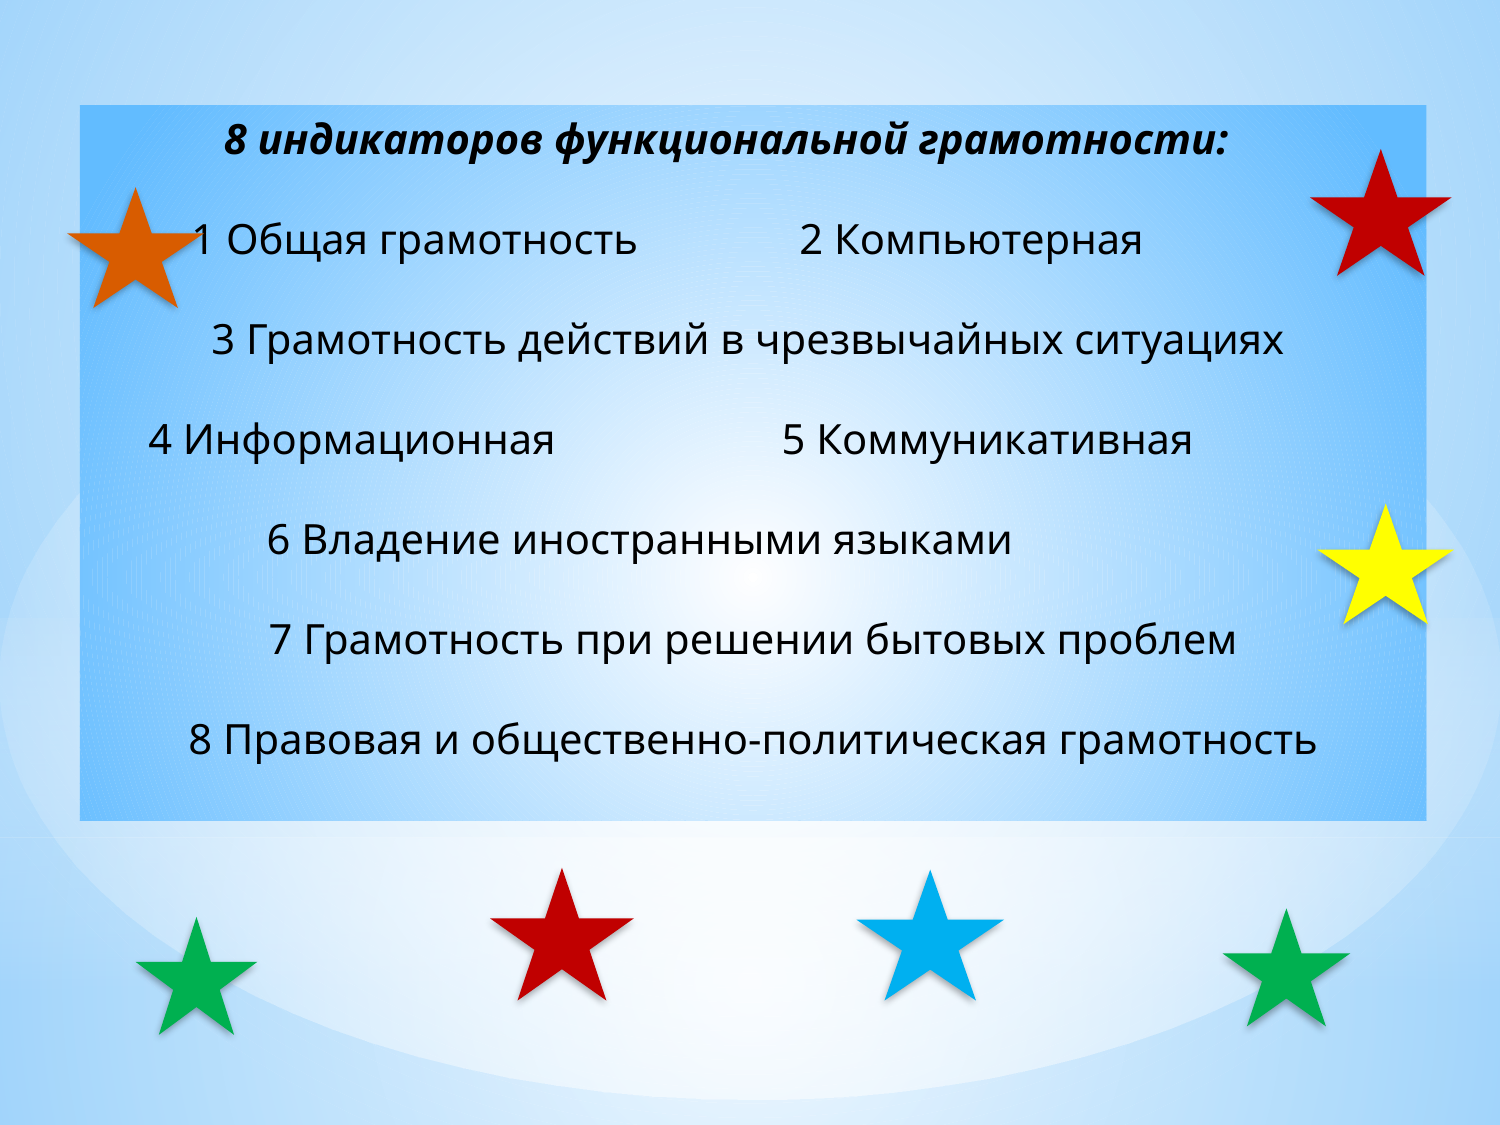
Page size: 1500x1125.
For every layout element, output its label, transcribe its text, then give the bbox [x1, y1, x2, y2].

text_box [65, 185, 206, 310]
text_box [1315, 502, 1456, 626]
text_box 8 индикаторов функциональной грамотности: 1 Общая грамотность 2 Компьютерная 3 Грамотность действий в чрезвычайных ситуациях 4 Информационная 5 Коммуникативная 6 Владение иностранными языками 7 Грамотность при решении бытовых проблем 8 Правовая и общественно-политическая грамотность [79, 105, 1427, 821]
text_box [488, 866, 636, 1002]
text_box [1221, 907, 1352, 1028]
text_box [134, 915, 259, 1036]
text_box [1308, 147, 1453, 277]
text_box [855, 868, 1006, 1002]
